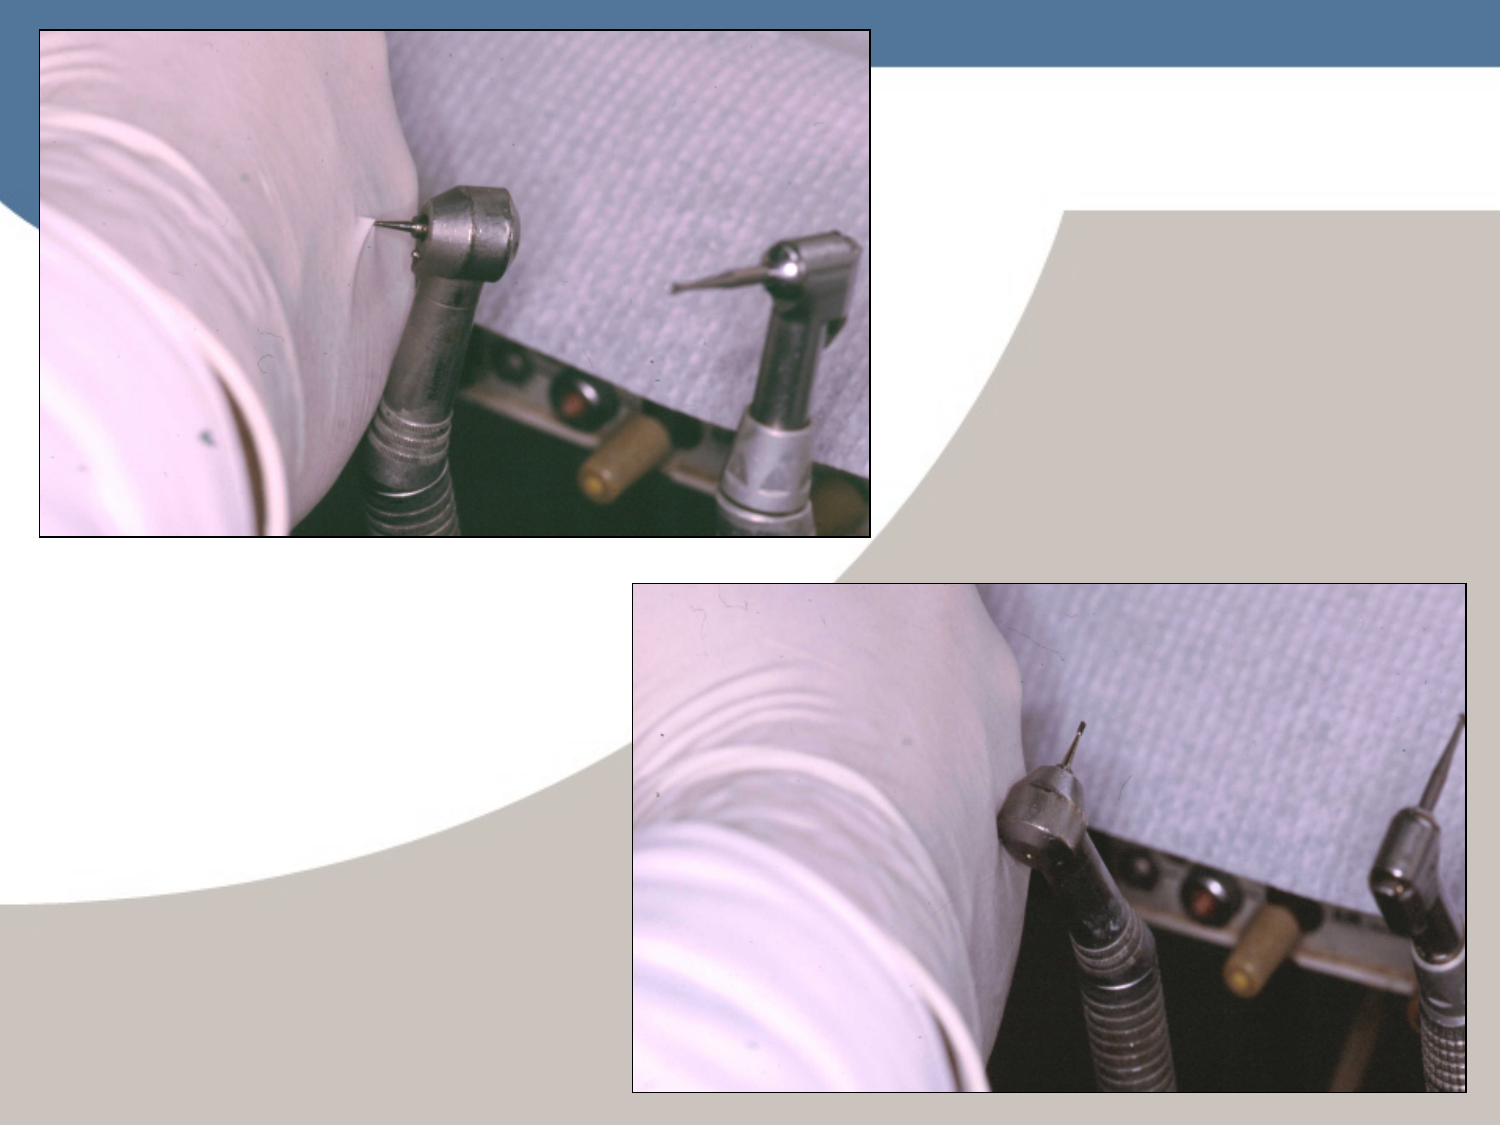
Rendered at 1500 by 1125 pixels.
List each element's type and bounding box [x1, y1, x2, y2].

picture [39, 30, 870, 537]
picture [633, 584, 1466, 1092]
